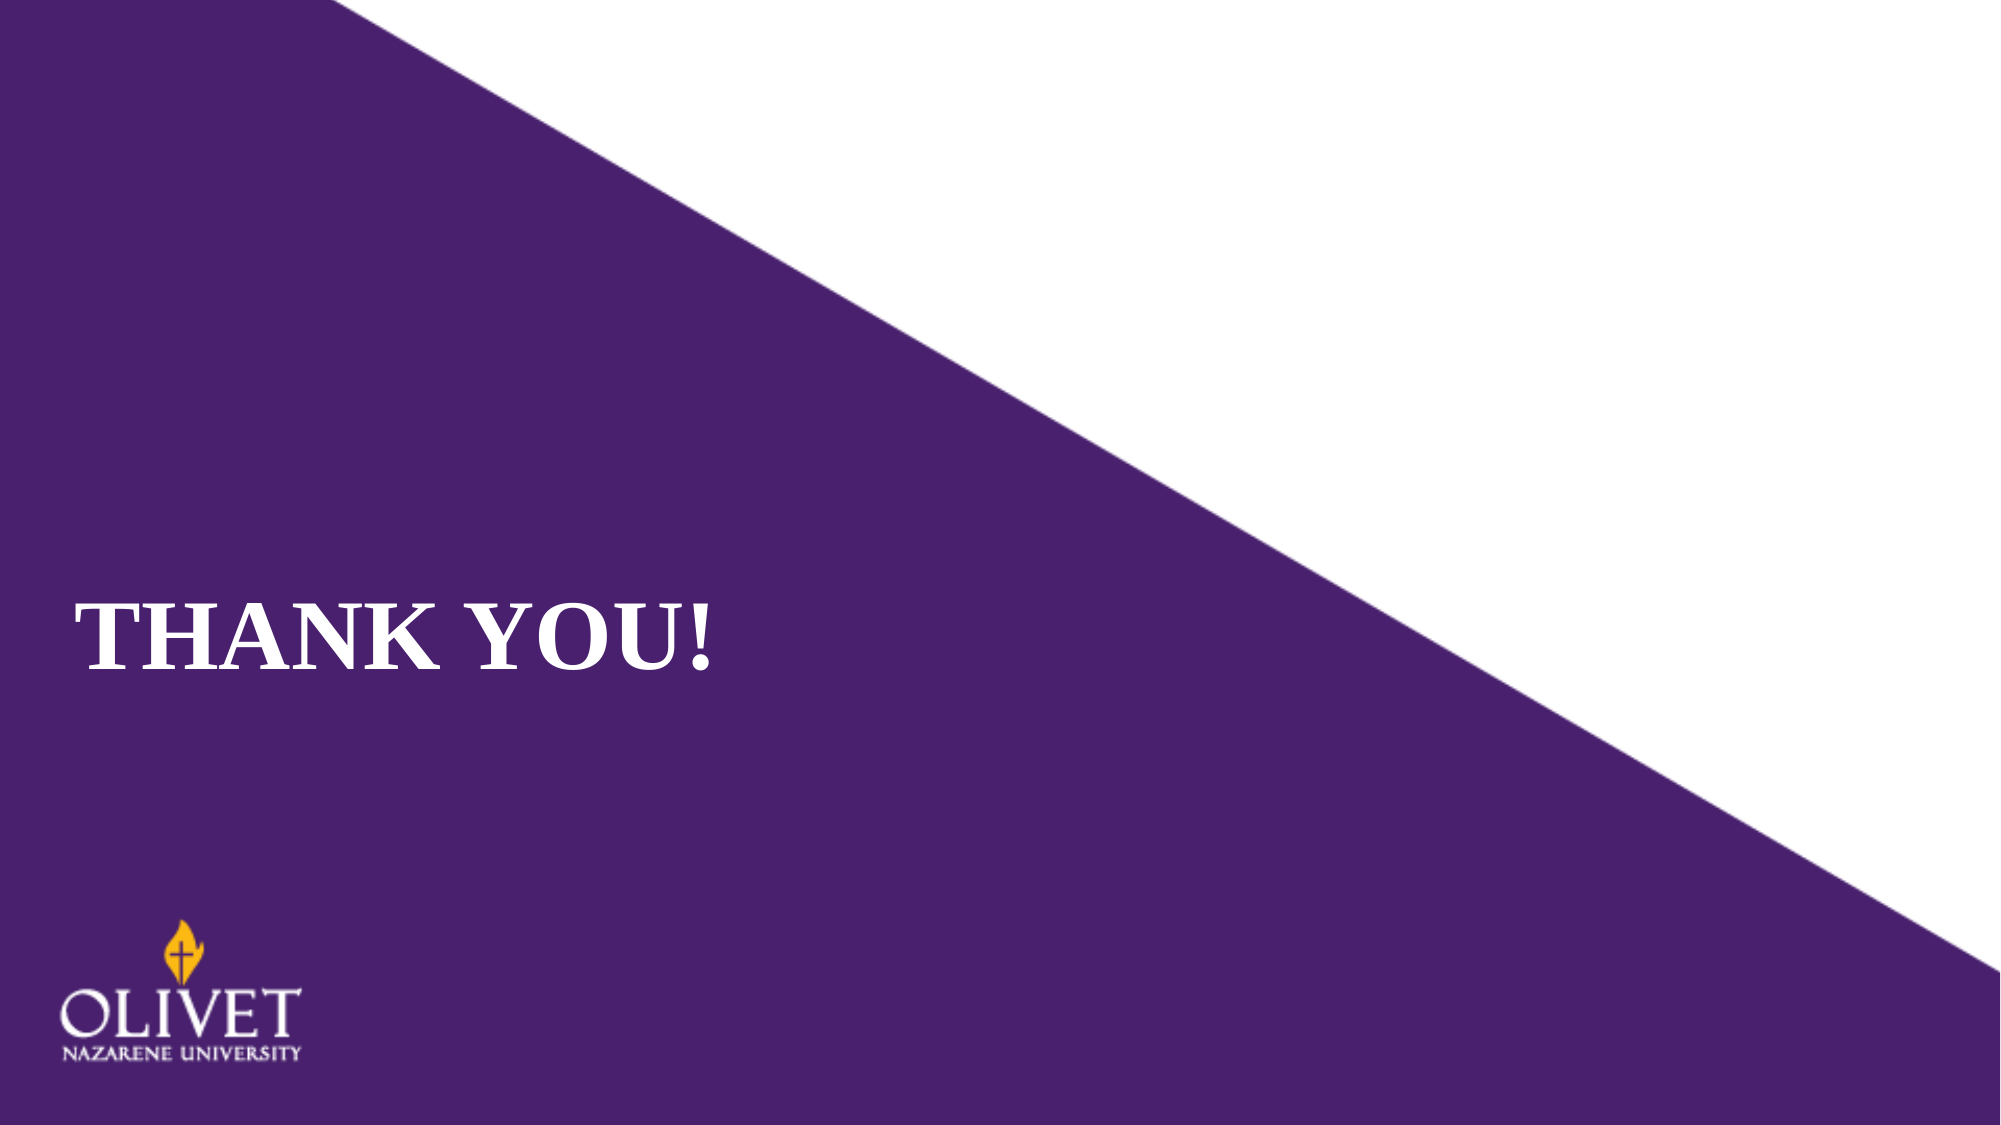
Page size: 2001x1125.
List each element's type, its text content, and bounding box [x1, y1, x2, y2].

title THANK YOU! [59, 425, 1427, 700]
picture [0, 0, 2001, 1125]
